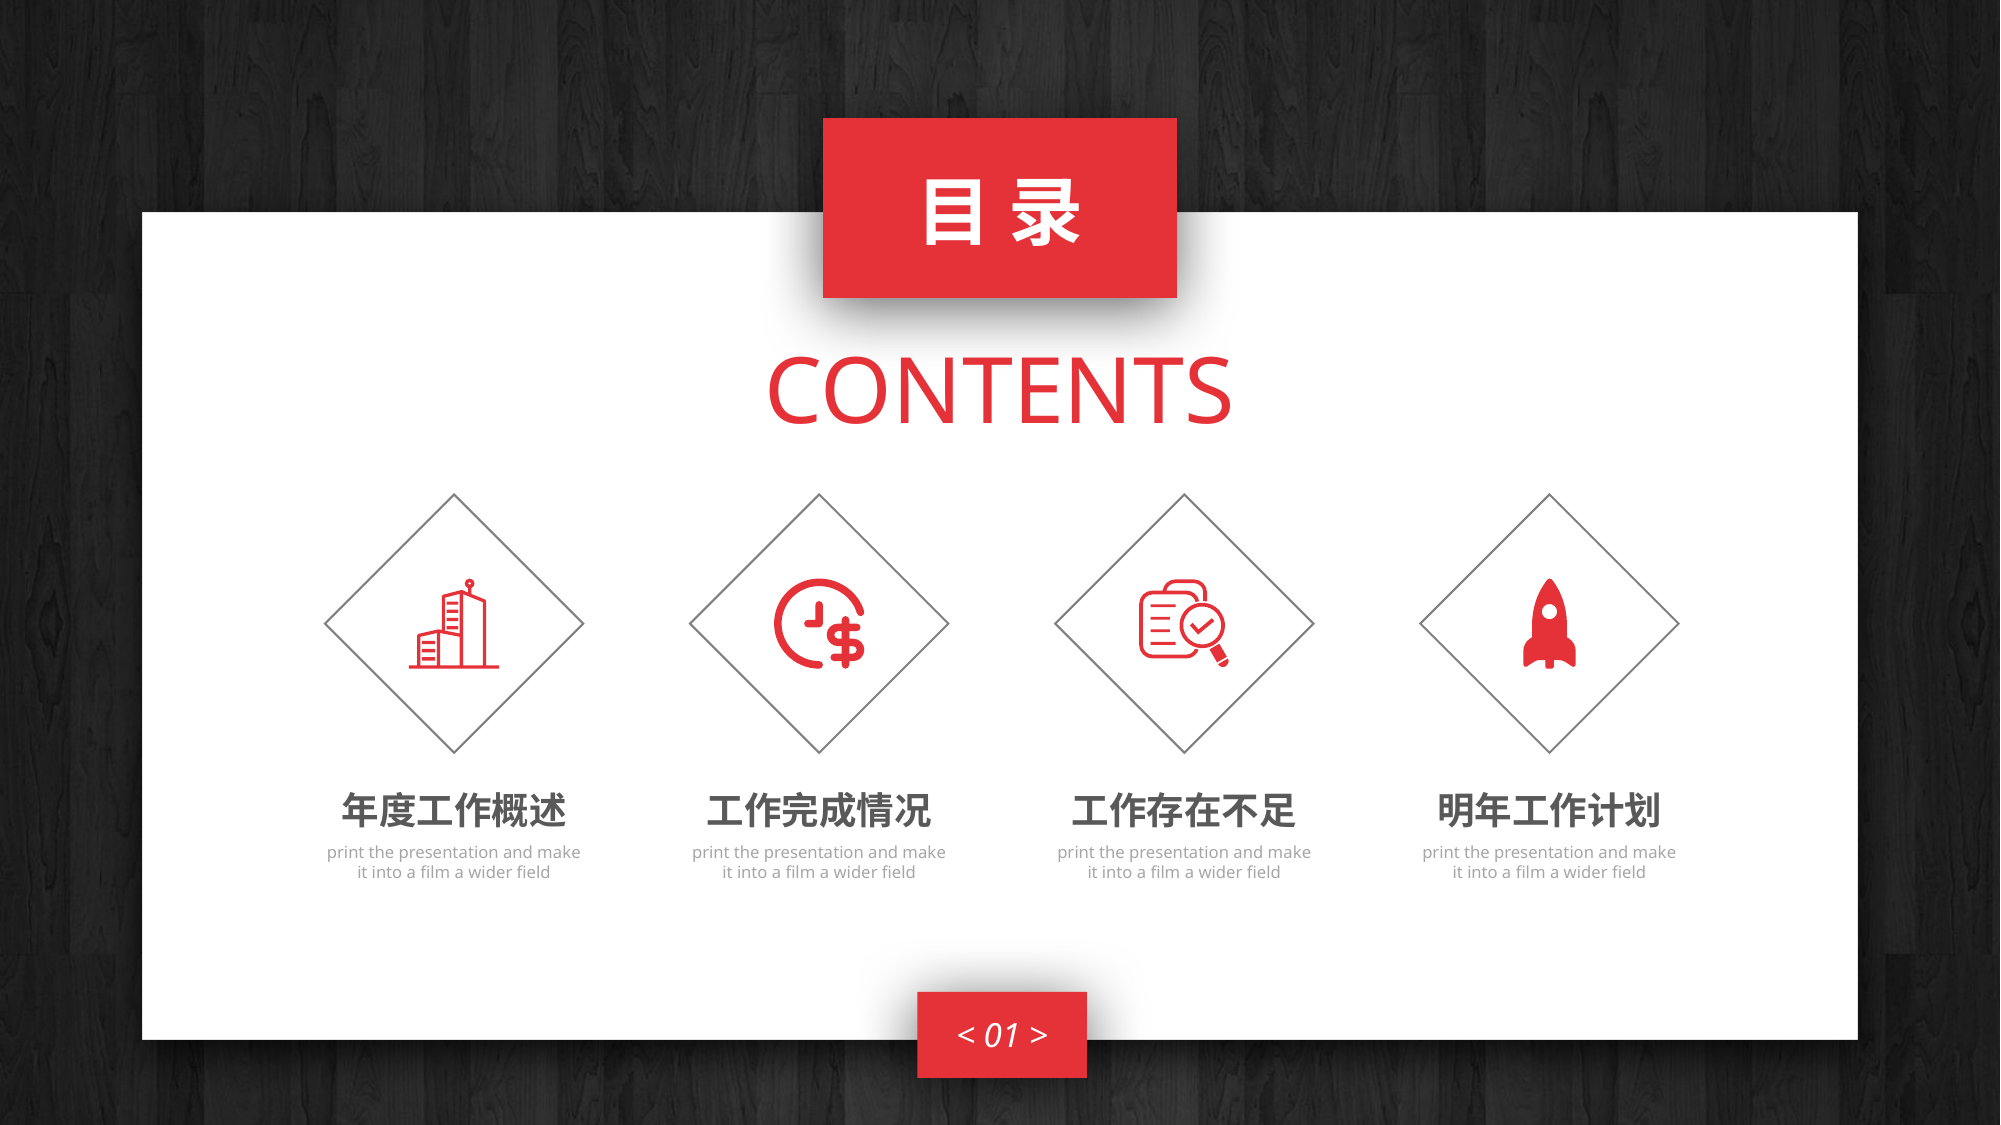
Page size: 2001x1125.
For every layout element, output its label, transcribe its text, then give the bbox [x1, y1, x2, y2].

picture [0, 0, 2000, 1125]
text_box 目 录 [901, 157, 1099, 164]
text_box [822, 117, 1178, 164]
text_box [672, 779, 967, 891]
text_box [307, 779, 602, 891]
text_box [1402, 779, 1697, 891]
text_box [1037, 779, 1332, 891]
